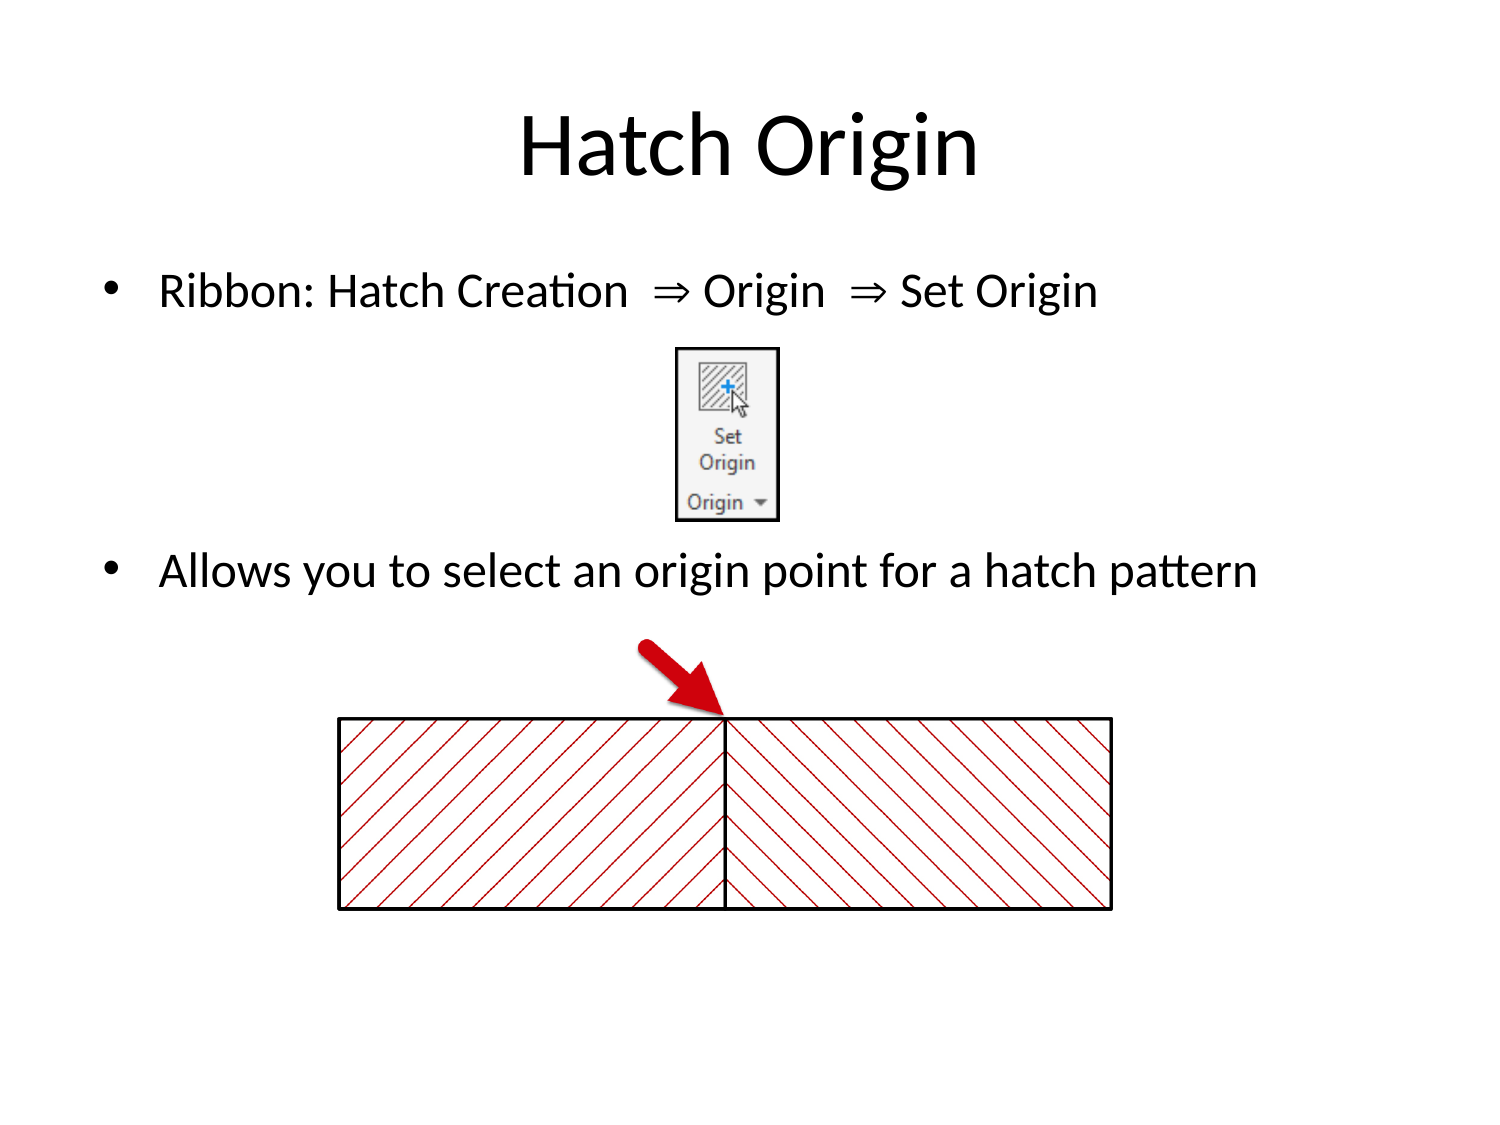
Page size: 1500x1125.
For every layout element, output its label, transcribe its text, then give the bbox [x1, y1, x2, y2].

list Ribbon: Hatch Creation  Origin  Set Origin Allows you to select an origin point for a hatch pattern [87, 249, 1313, 950]
title Hatch Origin [75, 45, 1425, 233]
picture [674, 347, 781, 522]
picture [337, 637, 1113, 913]
